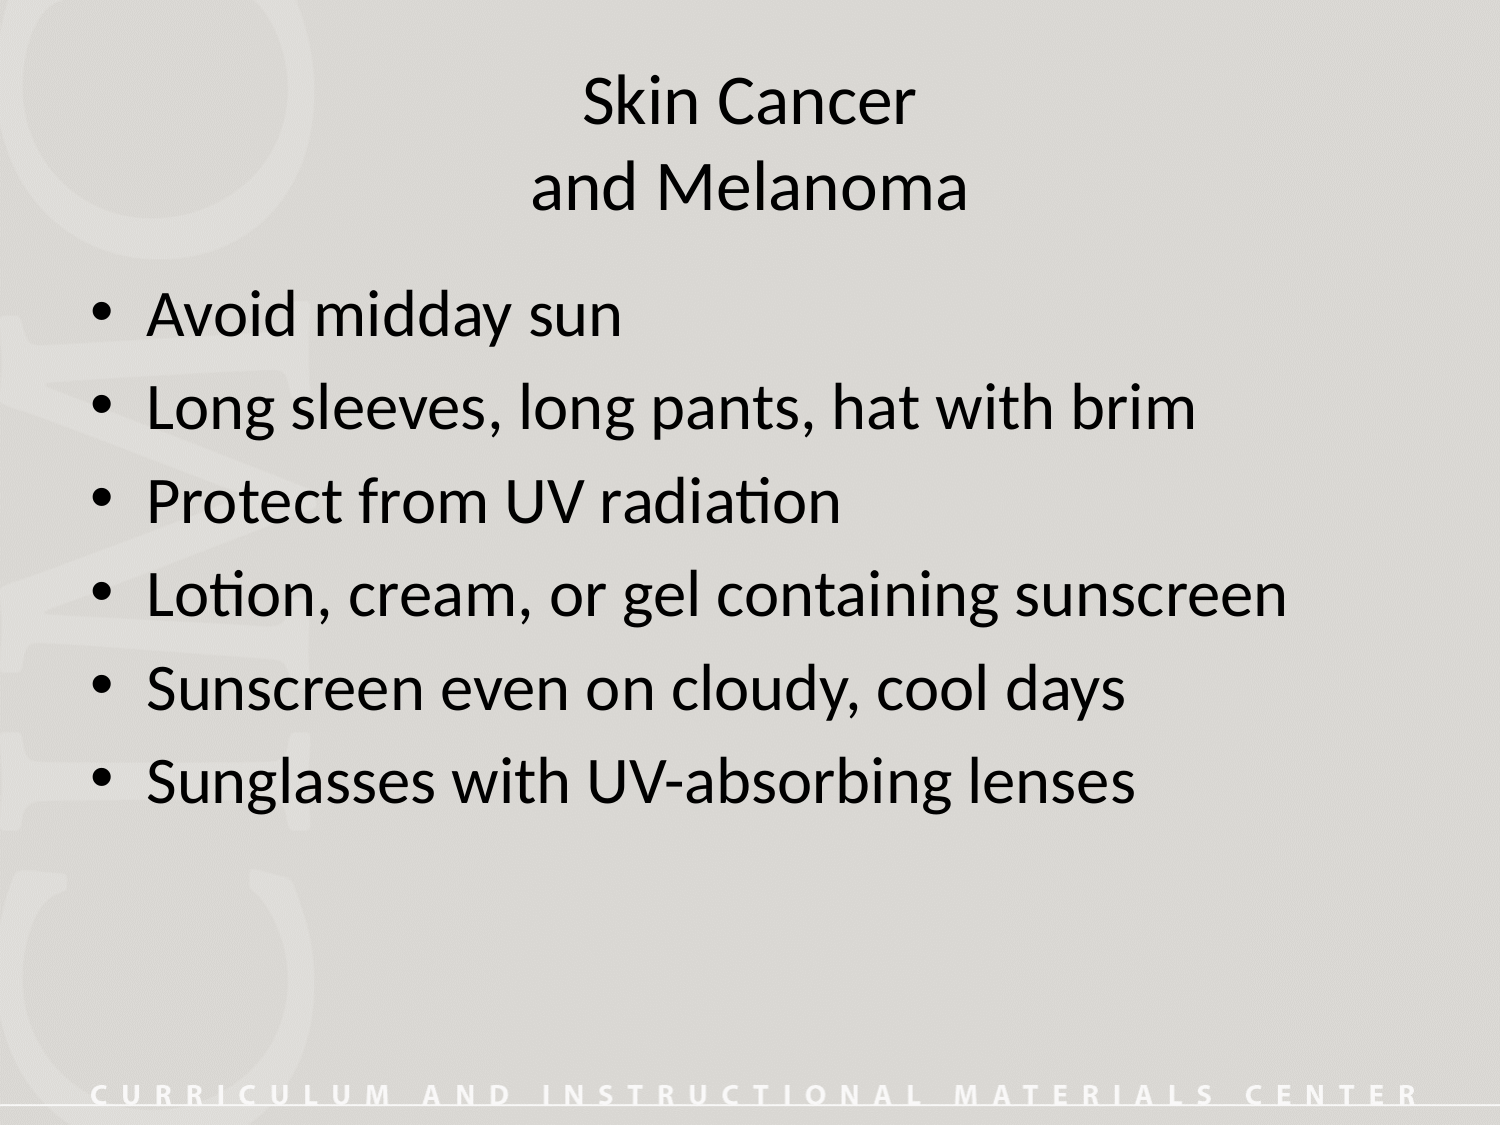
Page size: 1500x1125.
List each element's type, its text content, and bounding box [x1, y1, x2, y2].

title Skin Cancer and Melanoma [75, 45, 1425, 233]
list Avoid midday sun Long sleeves, long pants, hat with brim Protect from UV radiation Lotion, cream, or gel containing sunscreen Sunscreen even on cloudy, cool days Sunglasses with UV-absorbing lenses [75, 262, 1425, 1005]
